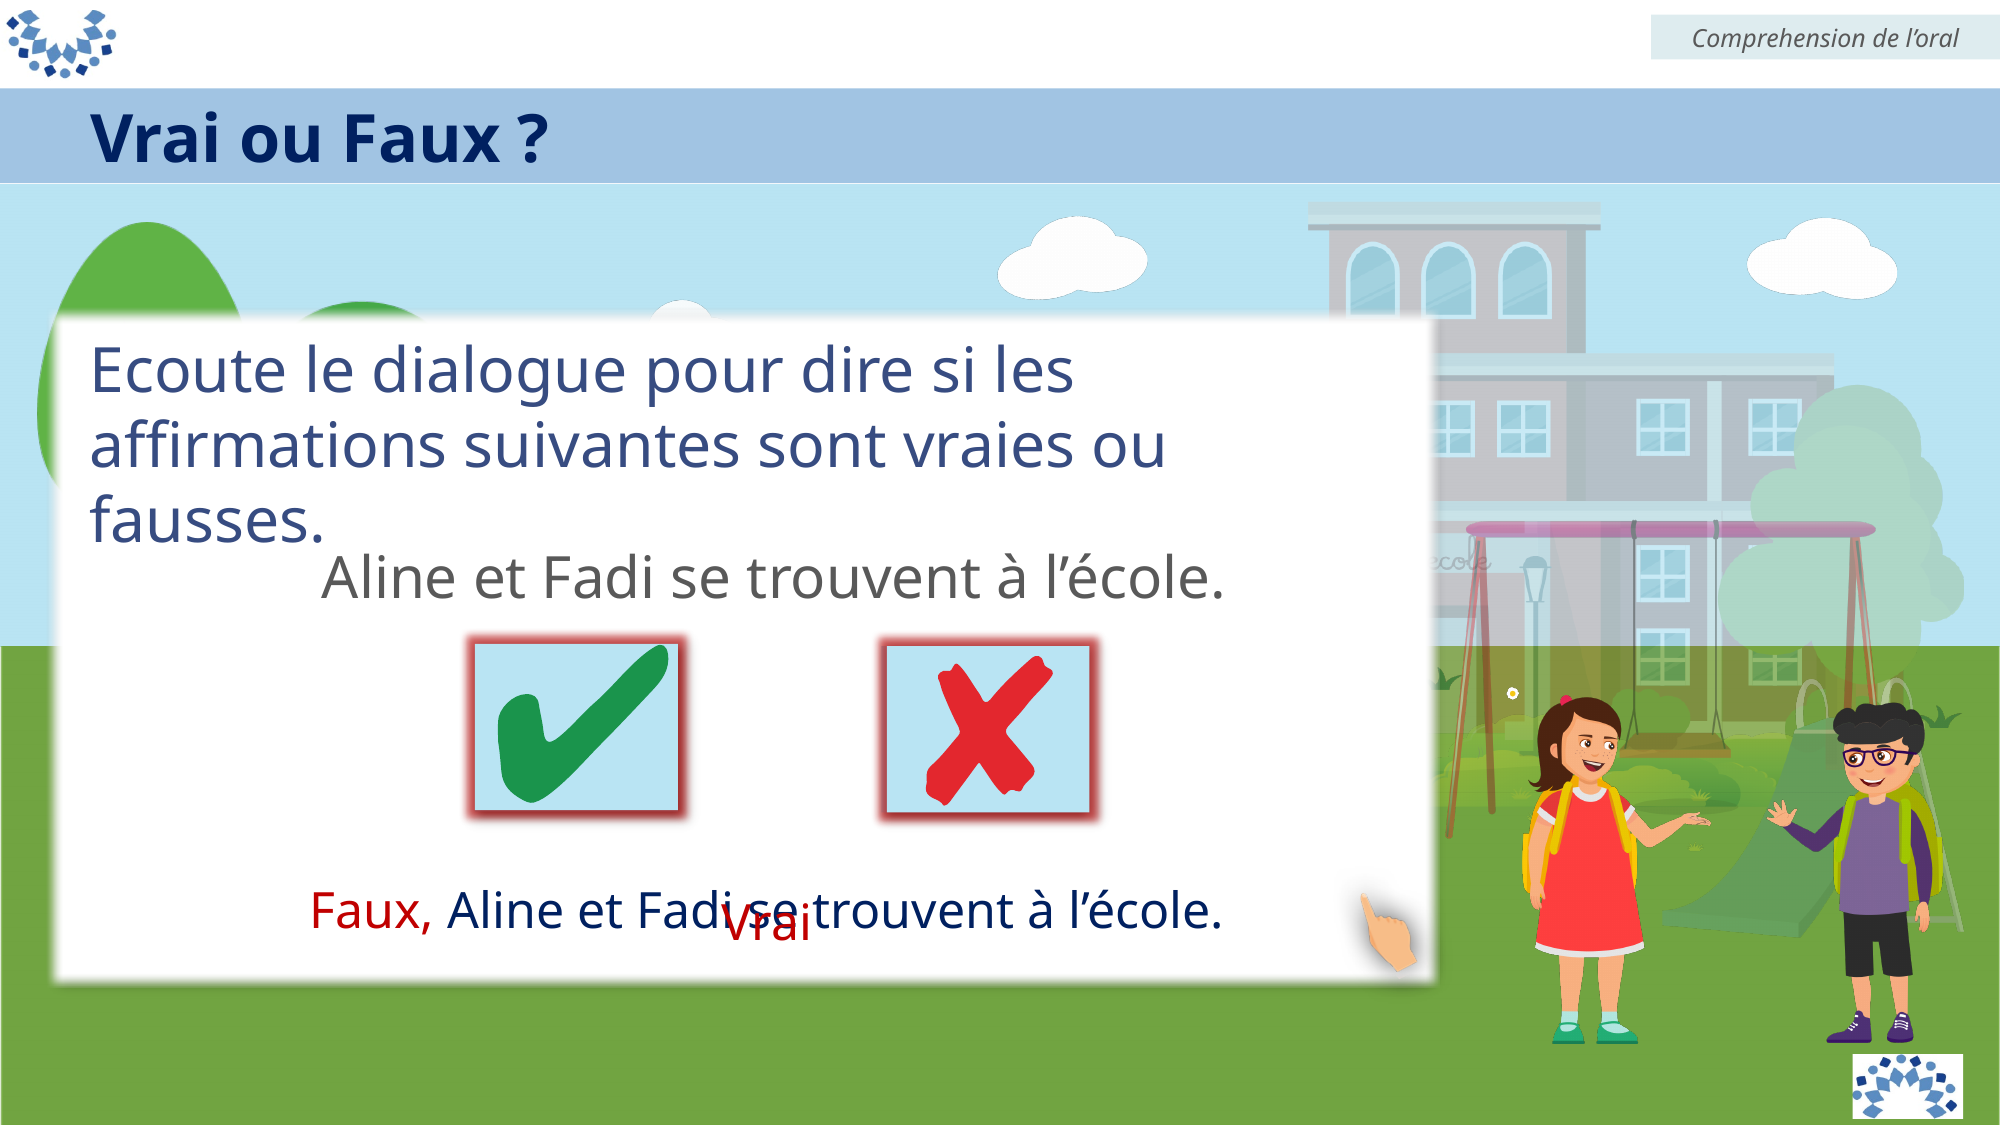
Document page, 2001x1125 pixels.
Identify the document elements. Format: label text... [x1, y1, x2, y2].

picture [0, 184, 2000, 1125]
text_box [474, 643, 678, 811]
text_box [881, 645, 886, 813]
picture [0, 10, 121, 82]
text_box Comprehension de l’oral [1651, 14, 2000, 60]
text_box Vrai ou Faux ? [0, 88, 2000, 184]
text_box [886, 645, 1090, 813]
